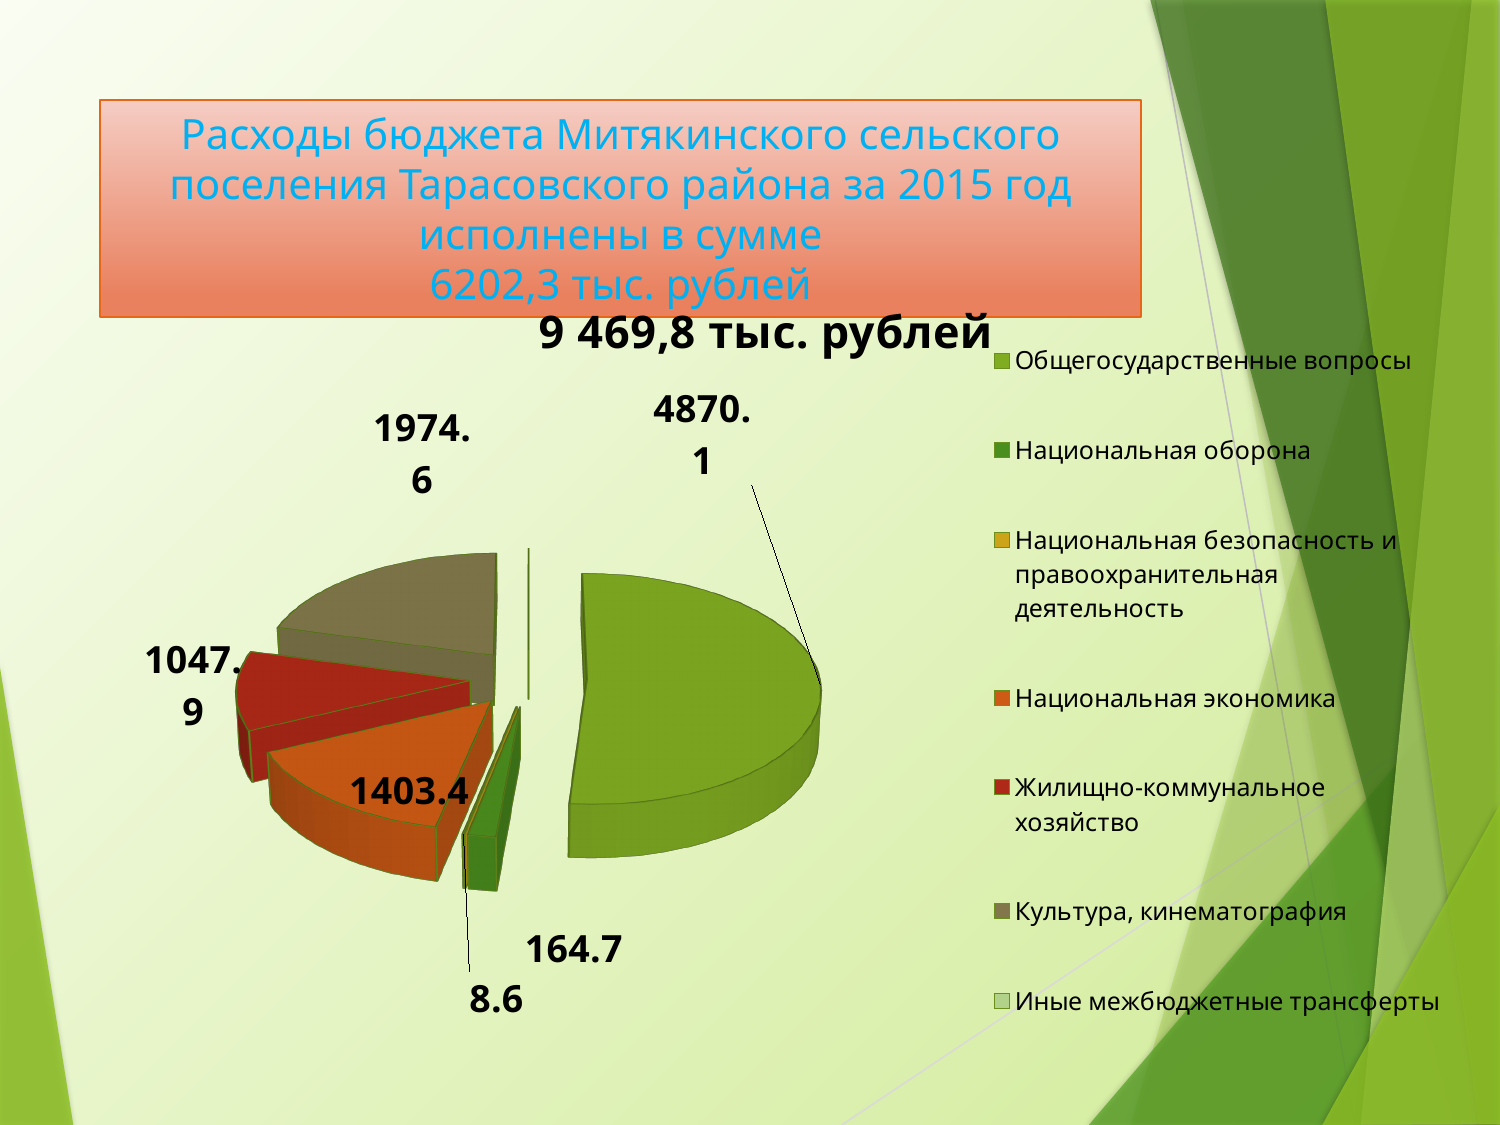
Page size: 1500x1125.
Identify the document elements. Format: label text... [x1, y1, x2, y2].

chart [74, 261, 1458, 1080]
title Расходы бюджета Митякинского сельского поселения Тарасовского района за 2015 год исполнены в сумме 6202,3 тыс. рублей [99, 99, 1142, 261]
